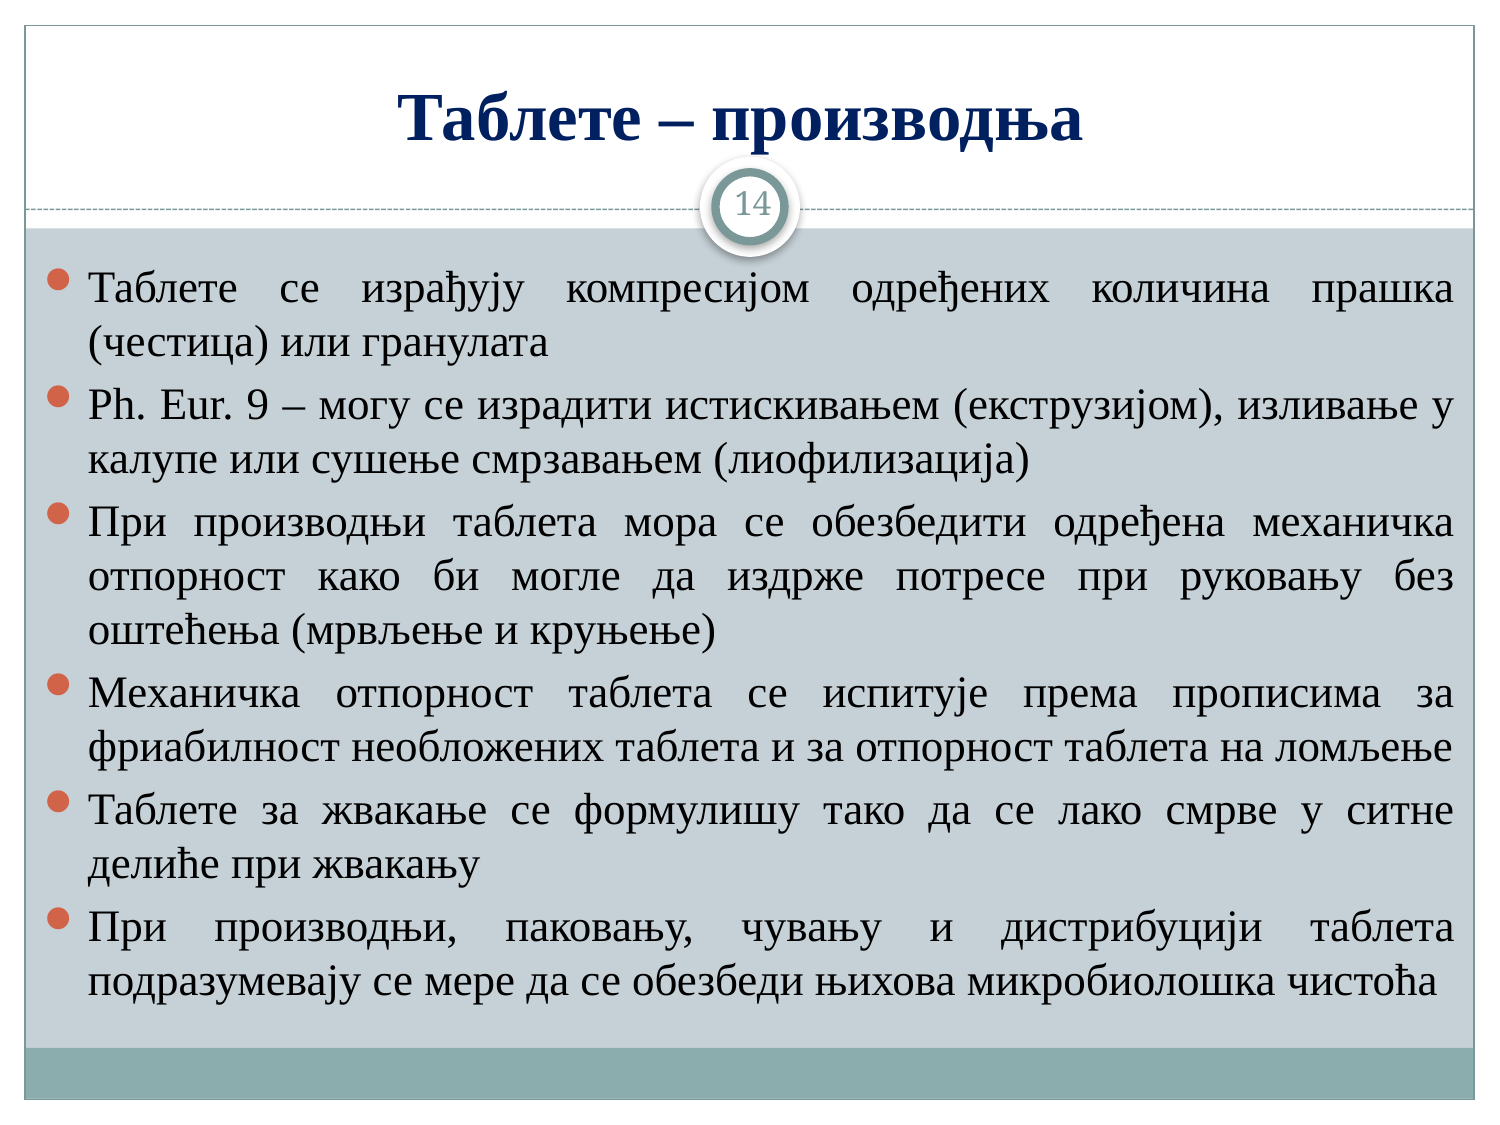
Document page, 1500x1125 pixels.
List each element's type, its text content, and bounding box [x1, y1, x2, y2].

list Таблете се израђују компресијом одређених количина прашка (честица) или гранулата Ph. Eur. 9 – могу се израдити истискивањем (екструзијом), изливање у калупе или сушење смрзавањем (лиофилизација) При производњи таблета мора се обезбедити одређена механичка отпорност како би могле да издрже потресе при руковању без оштећења (мрвљење и круњење) Механичка отпорност таблета се испитује према прописима за фриабилност необложених таблета и за отпорност таблета на ломљење Таблете за жвакање се формулишу тако да се лако смрве у ситне делиће при жвакању При производњи, паковању, чувању и дистрибуцији таблета подразумевају се мере да се обезбеди њихова микробиолошка чистоћа [29, 250, 1471, 1094]
title Таблете – производња [49, 37, 1450, 162]
slide_number 14 [715, 168, 791, 241]
